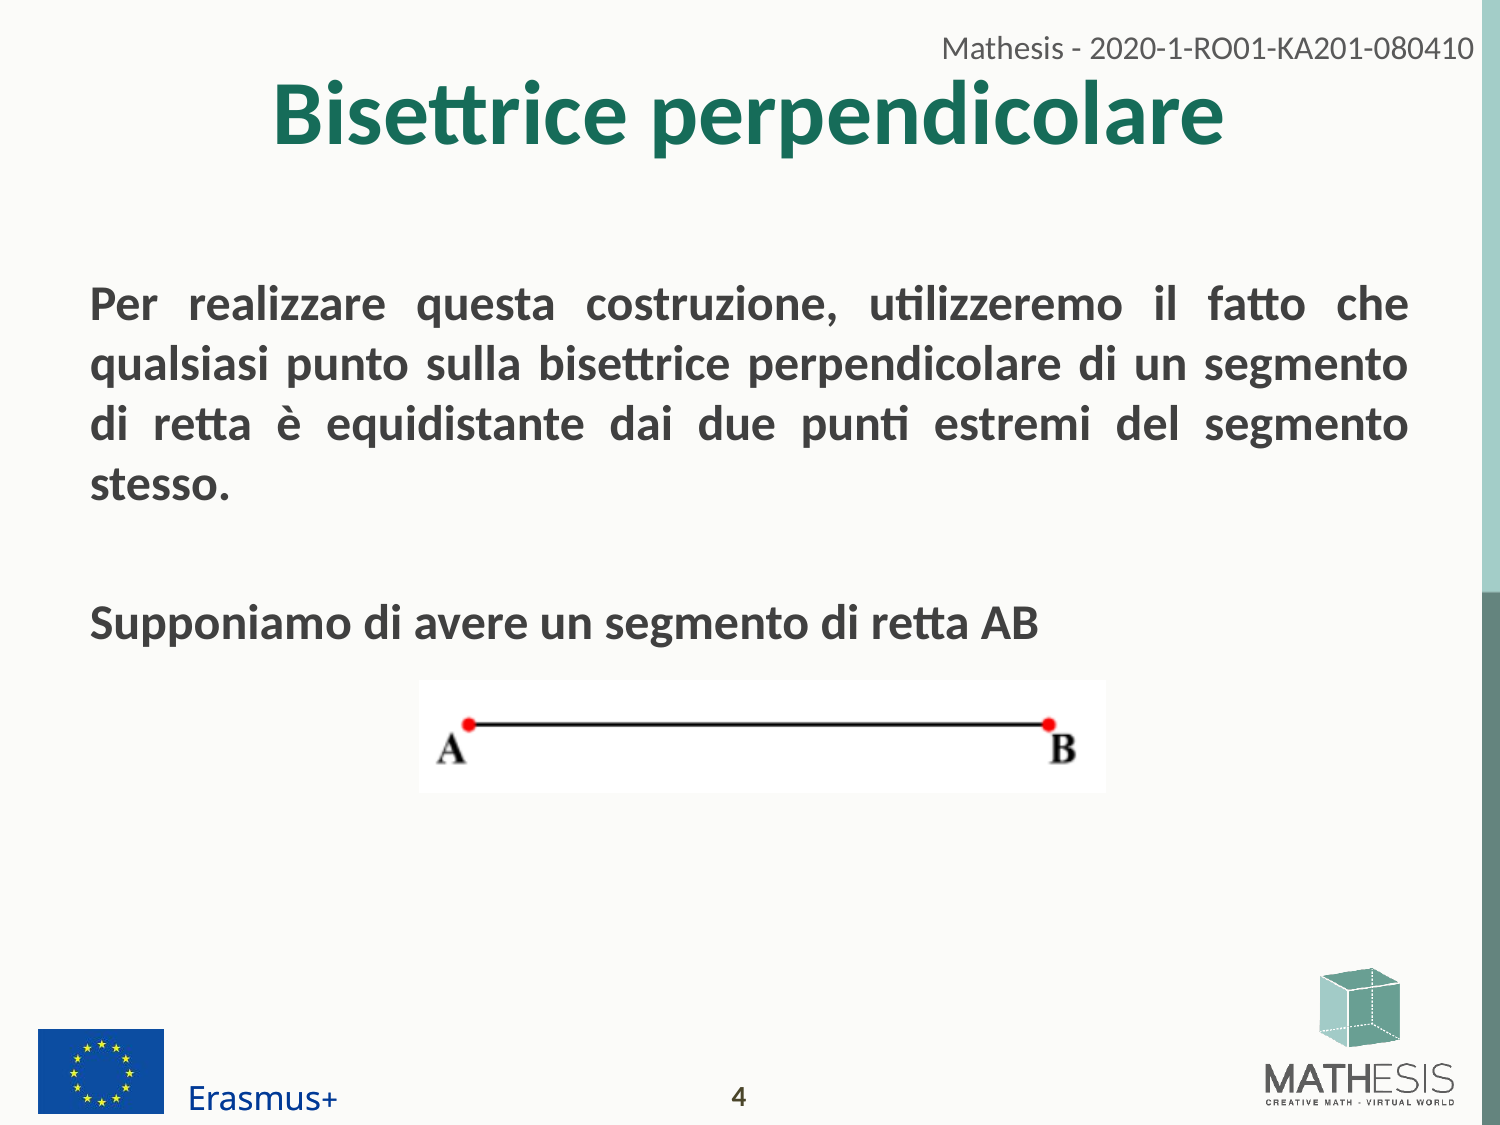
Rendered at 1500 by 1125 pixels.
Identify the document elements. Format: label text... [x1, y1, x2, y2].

title Bisettrice perpendicolare [75, 45, 1425, 233]
picture [38, 1029, 164, 1114]
list Per realizzare questa costruzione, utilizzeremo il fatto che qualsiasi punto sulla bisettrice perpendicolare di un segmento di retta è equidistante dai due punti estremi del segmento stesso. Supponiamo di avere un segmento di retta AB [75, 262, 1425, 1005]
picture [418, 680, 1106, 794]
